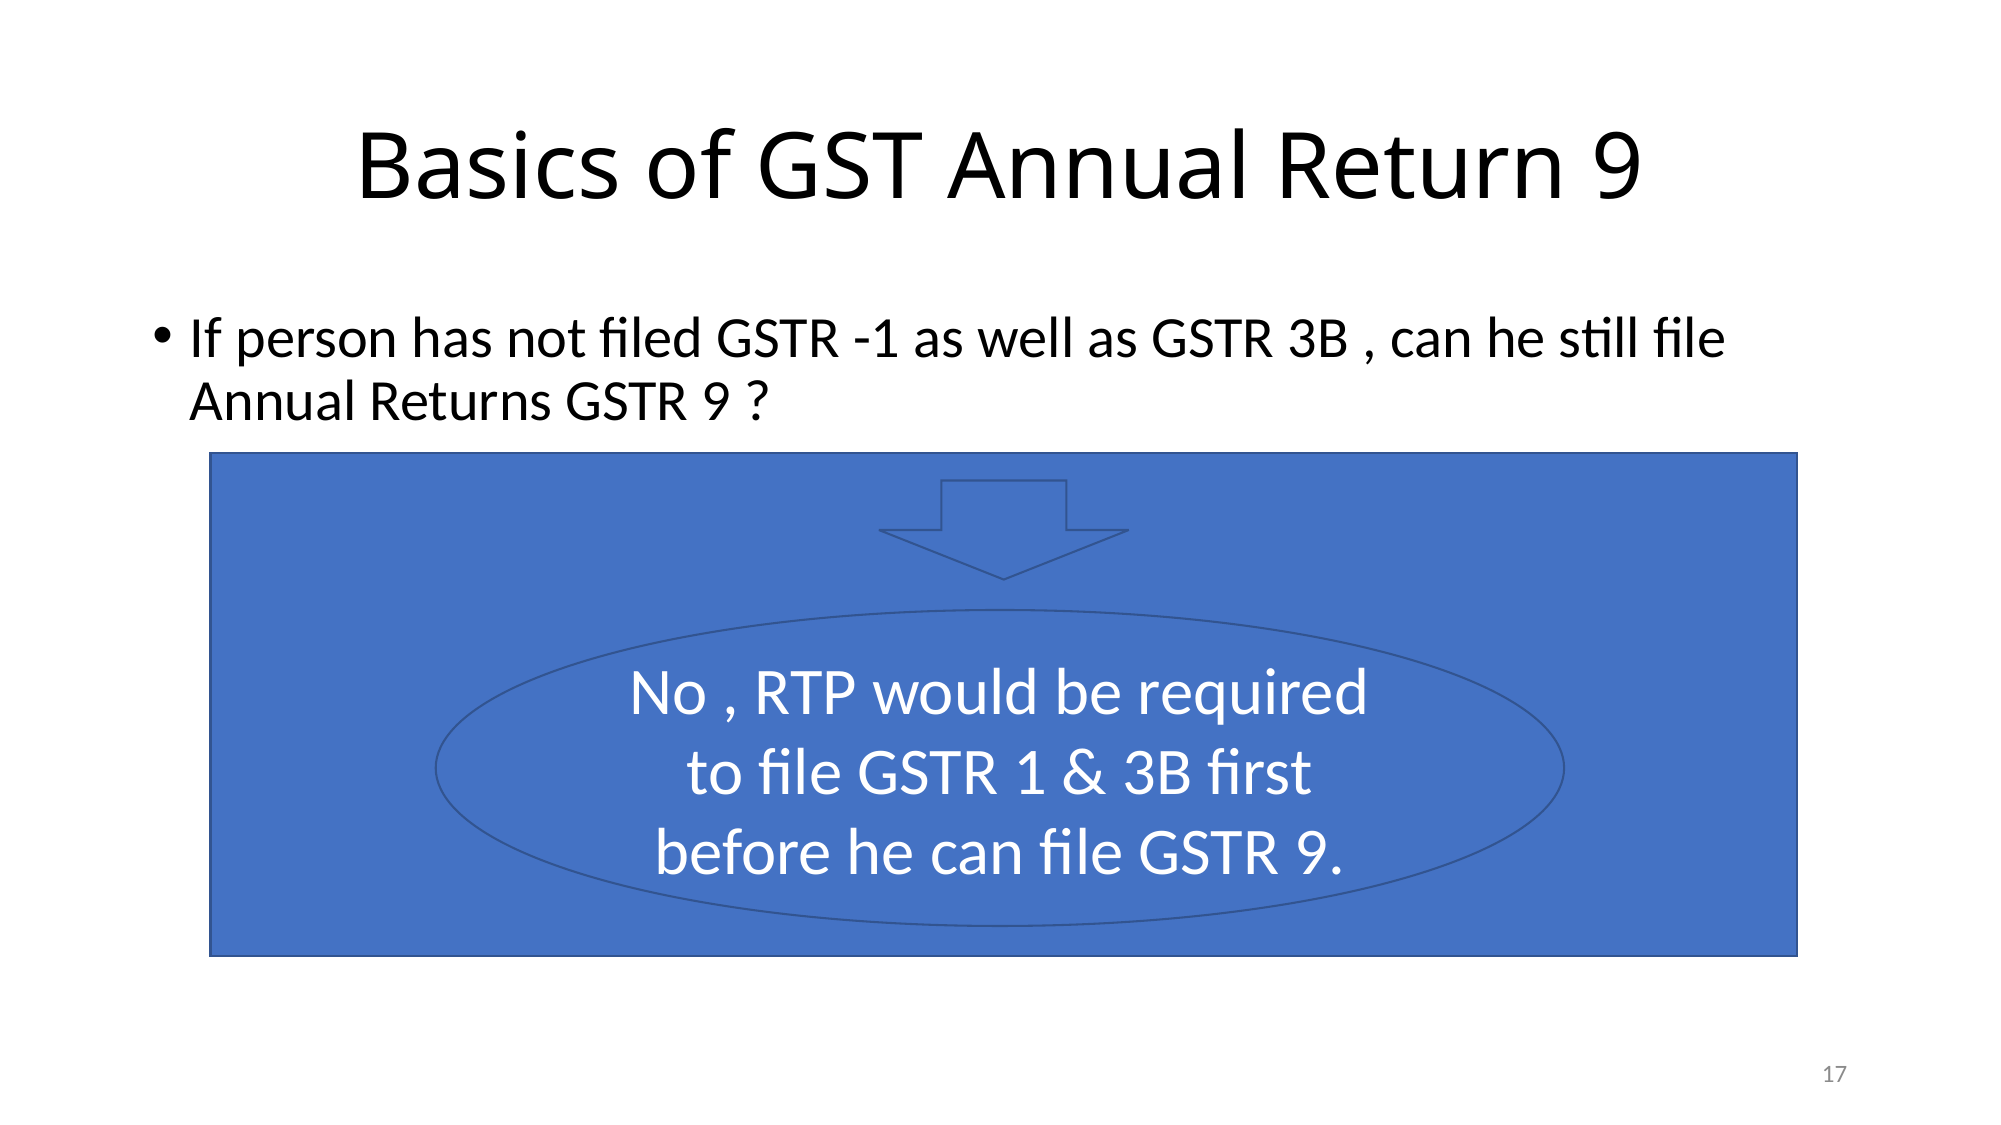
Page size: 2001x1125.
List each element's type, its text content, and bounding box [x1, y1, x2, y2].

text_box [878, 479, 1130, 581]
list If person has not filed GSTR -1 as well as GSTR 3B , can he still file Annual Returns GSTR 9 ? [137, 299, 1863, 1014]
text_box No , RTP would be required to file GSTR 1 & 3B first before he can file GSTR 9. [434, 608, 1566, 928]
slide_number 17 [1412, 1042, 1863, 1103]
title Basics of GST Annual Return 9 [137, 59, 1863, 278]
text_box [209, 452, 1798, 957]
